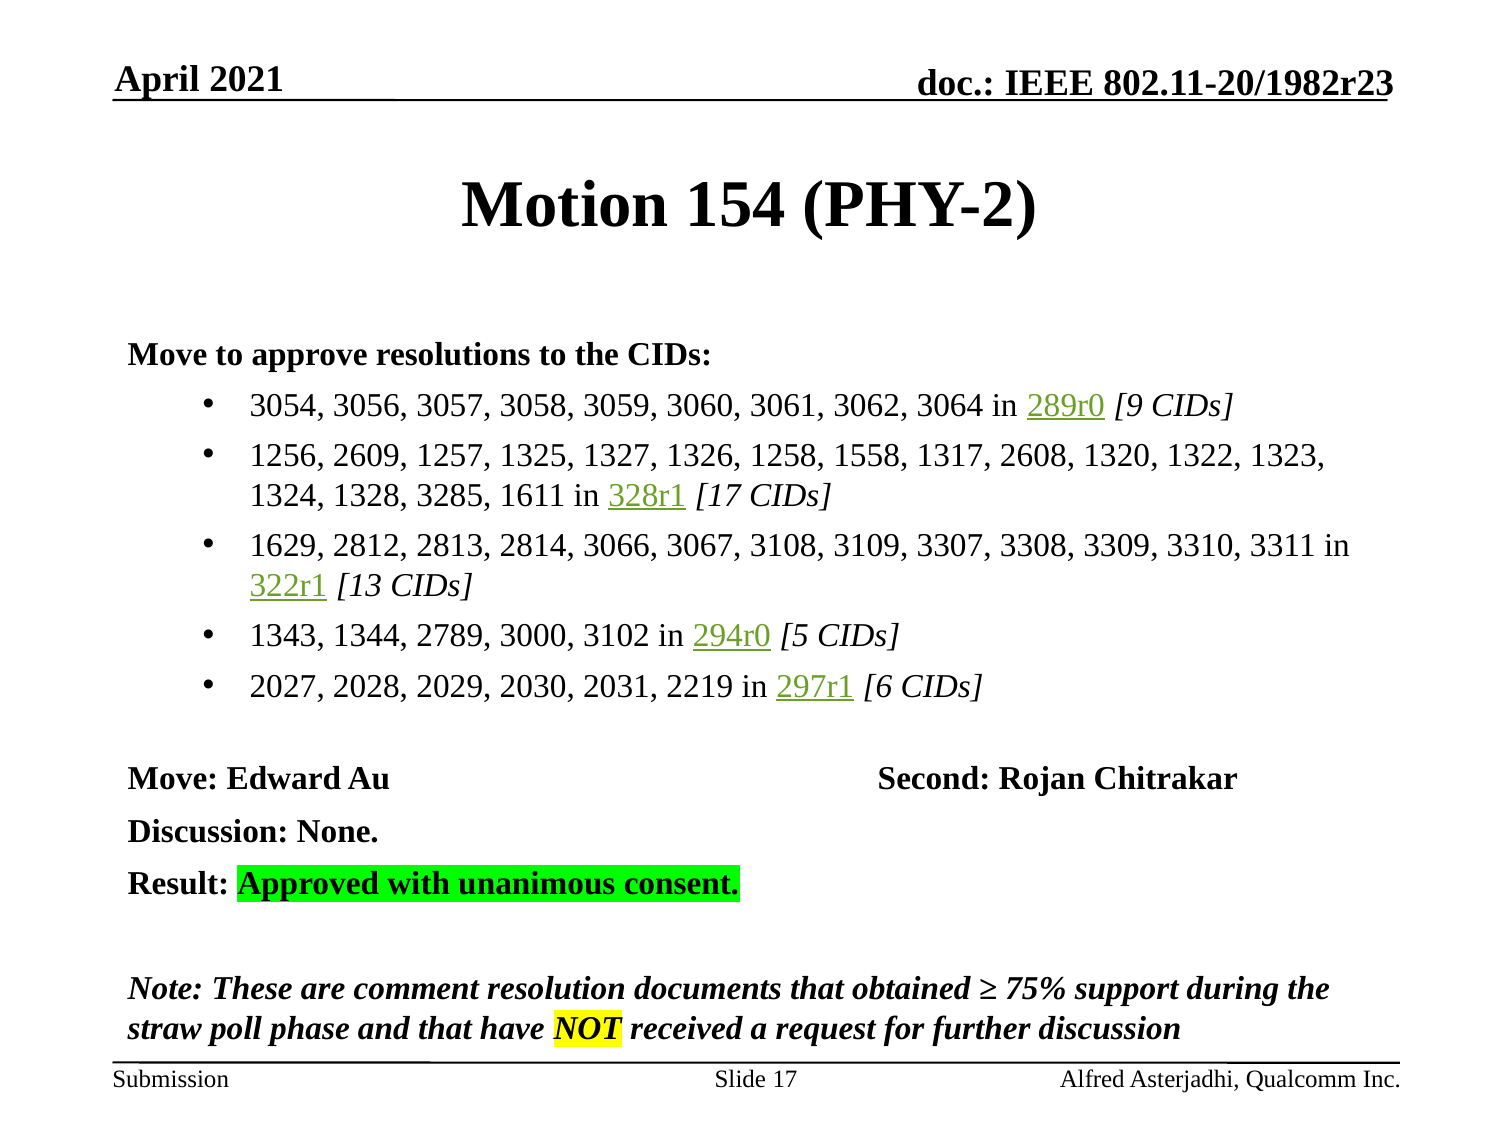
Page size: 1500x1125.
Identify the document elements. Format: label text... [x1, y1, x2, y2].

title Motion 154 (PHY-2) [112, 112, 1388, 288]
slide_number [114, 54, 423, 100]
footer Alfred Asterjadhi, Qualcomm Inc. [878, 1061, 1402, 1093]
list Move to approve resolutions to the CIDs: 3054, 3056, 3057, 3058, 3059, 3060, 3061, 3062, 3064 in 289r0 [9 CIDs] 1256, 2609, 1257, 1325, 1327, 1326, 1258, 1558, 1317, 2608, 1320, 1322, 1323, 1324, 1328, 3285, 1611 in 328r1 [17 CIDs] 1629, 2812, 2813, 2814, 3066, 3067, 3108, 3109, 3307, 3308, 3309, 3310, 3311 in 322r1 [13 CIDs] 1343, 1344, 2789, 3000, 3102 in 294r0 [5 CIDs] 2027, 2028, 2029, 2030, 2031, 2219 in 297r1 [6 CIDs] Move: Edward Au Second: Rojan Chitrakar Discussion: None. Result: Approved with unanimous consent. Note: These are comment resolution documents that obtained ≥ 75% support during the straw poll phase and that have NOT received a request for further discussion [112, 324, 1388, 1000]
slide_number Slide 17 [712, 1061, 800, 1123]
